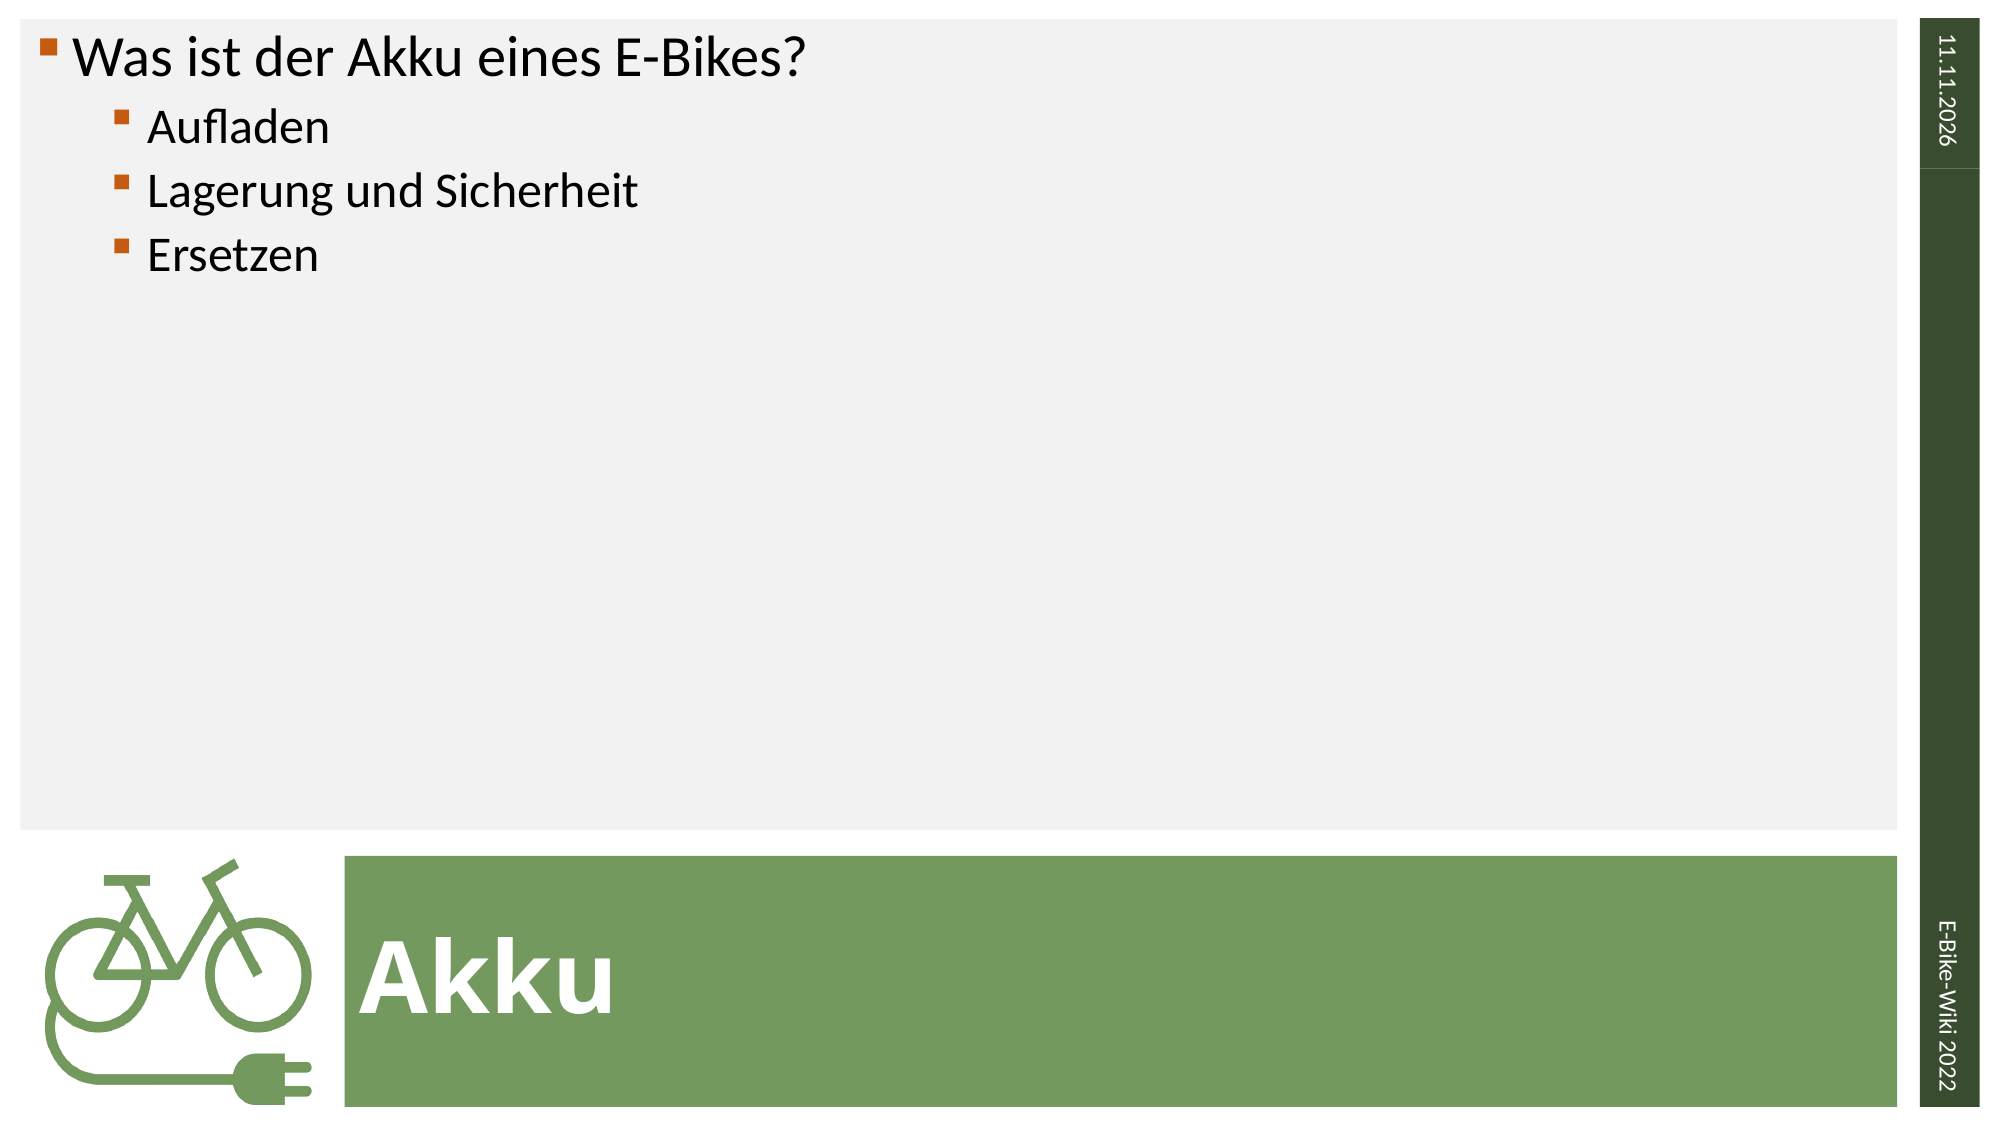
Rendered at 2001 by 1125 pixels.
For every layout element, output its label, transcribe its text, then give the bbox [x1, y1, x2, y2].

list Was ist der Akku eines E-Bikes? Aufladen Lagerung und Sicherheit Ersetzen [20, 19, 1898, 831]
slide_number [1919, 18, 1980, 168]
title Akku [344, 855, 1898, 1107]
footer E-Bike-Wiki 2022 [1919, 168, 1980, 1107]
picture [22, 831, 334, 1125]
